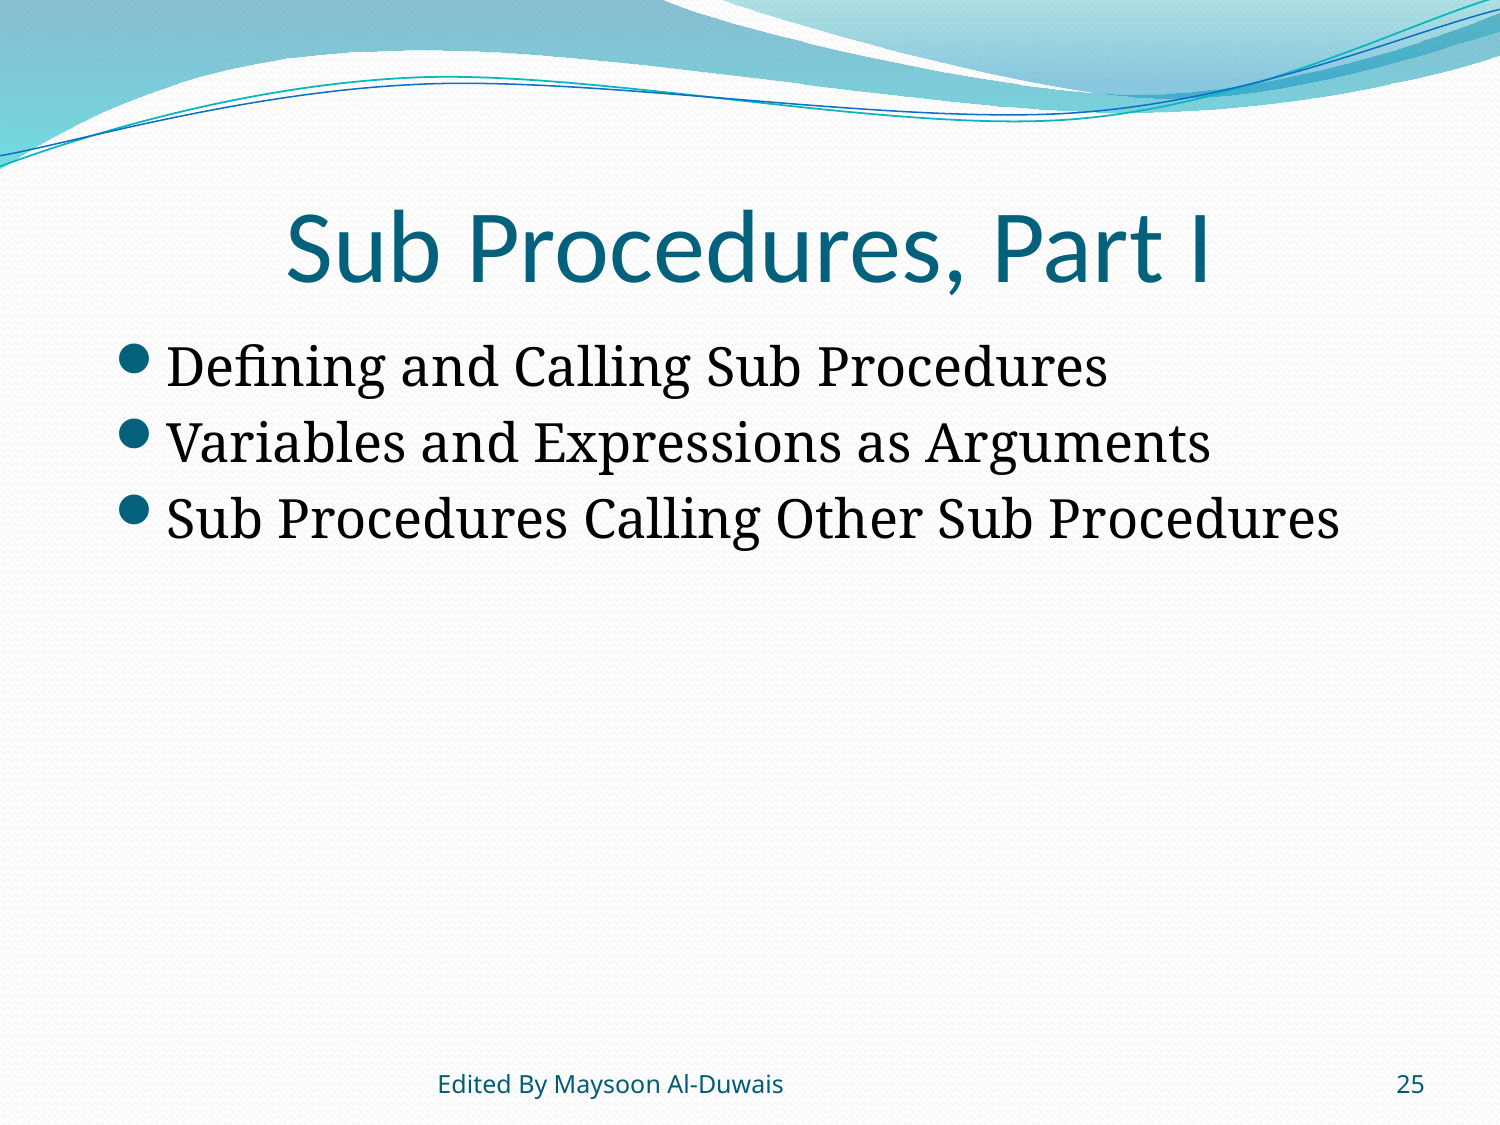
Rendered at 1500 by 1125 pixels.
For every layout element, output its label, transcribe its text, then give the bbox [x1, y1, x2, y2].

slide_number 25 [1299, 1042, 1425, 1103]
title Sub Procedures, Part I [75, 115, 1425, 303]
footer Edited By Maysoon Al-Duwais [437, 1042, 988, 1103]
list Defining and Calling Sub Procedures Variables and Expressions as Arguments Sub Procedures Calling Other Sub Procedures [99, 324, 1407, 1006]
